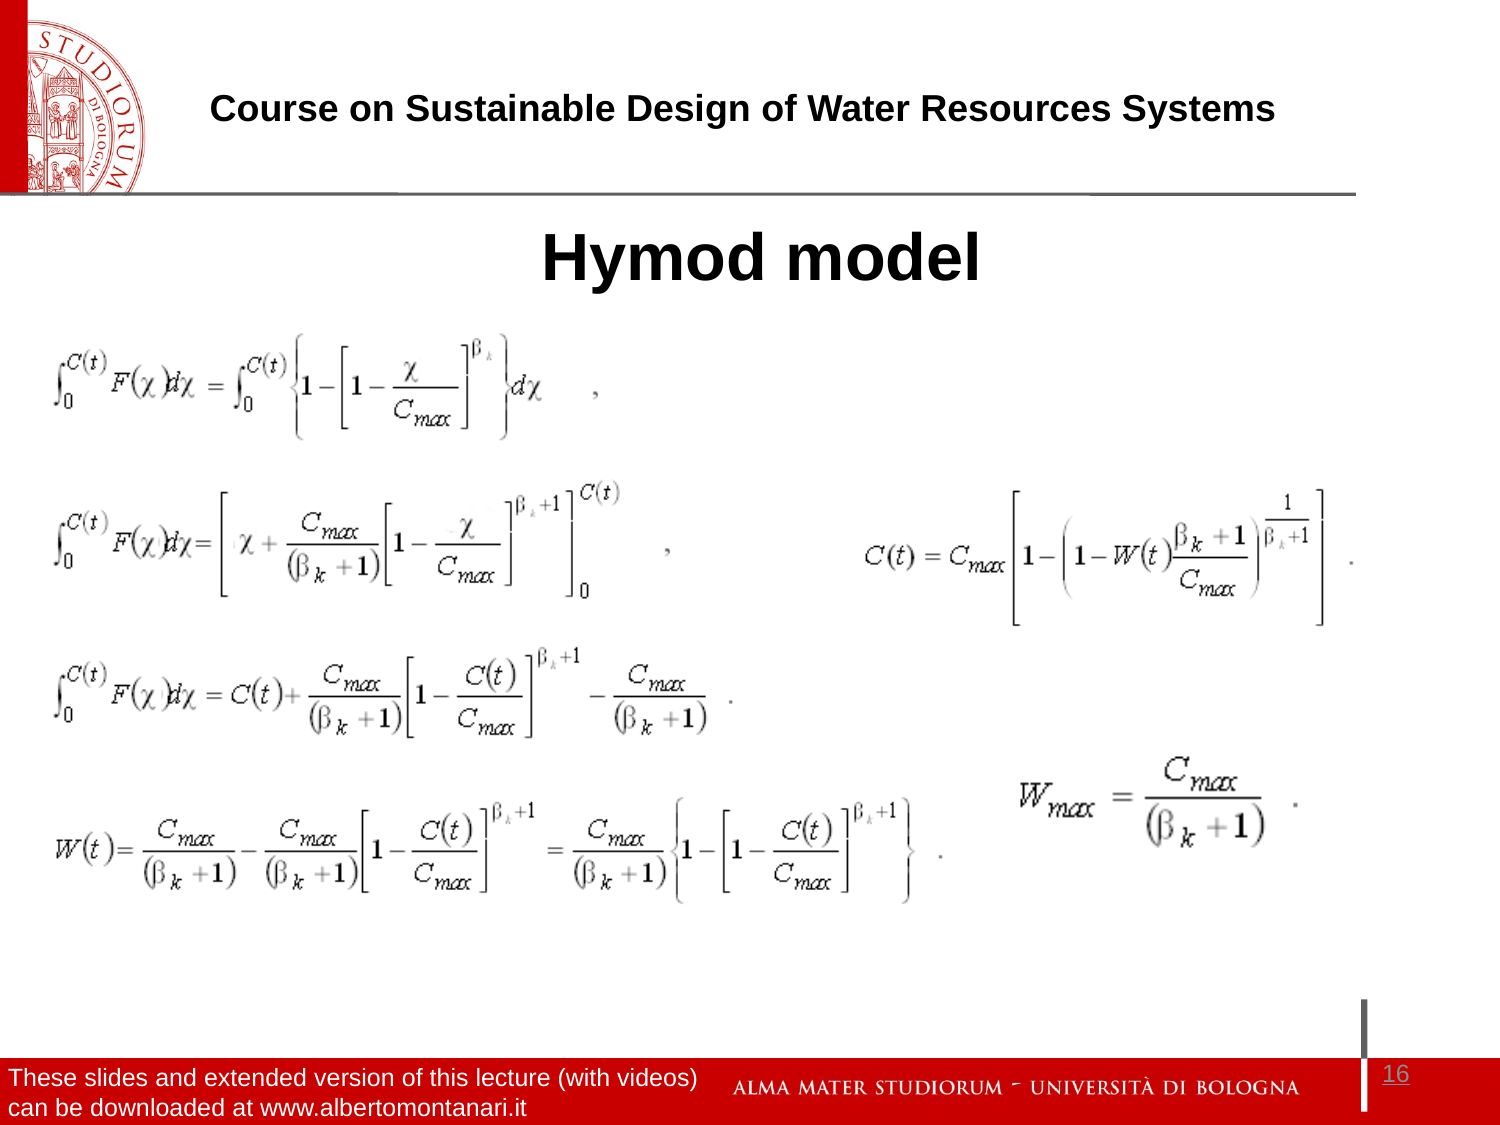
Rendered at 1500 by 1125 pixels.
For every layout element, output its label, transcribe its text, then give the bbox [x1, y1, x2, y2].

picture [1007, 749, 1318, 858]
picture [46, 784, 959, 937]
picture [34, 304, 817, 754]
picture [28, 16, 151, 192]
text_box Hymod model [194, 206, 1329, 302]
slide_number 16 [1074, 1042, 1425, 1103]
picture [0, 1058, 1500, 1125]
picture [855, 480, 1372, 645]
